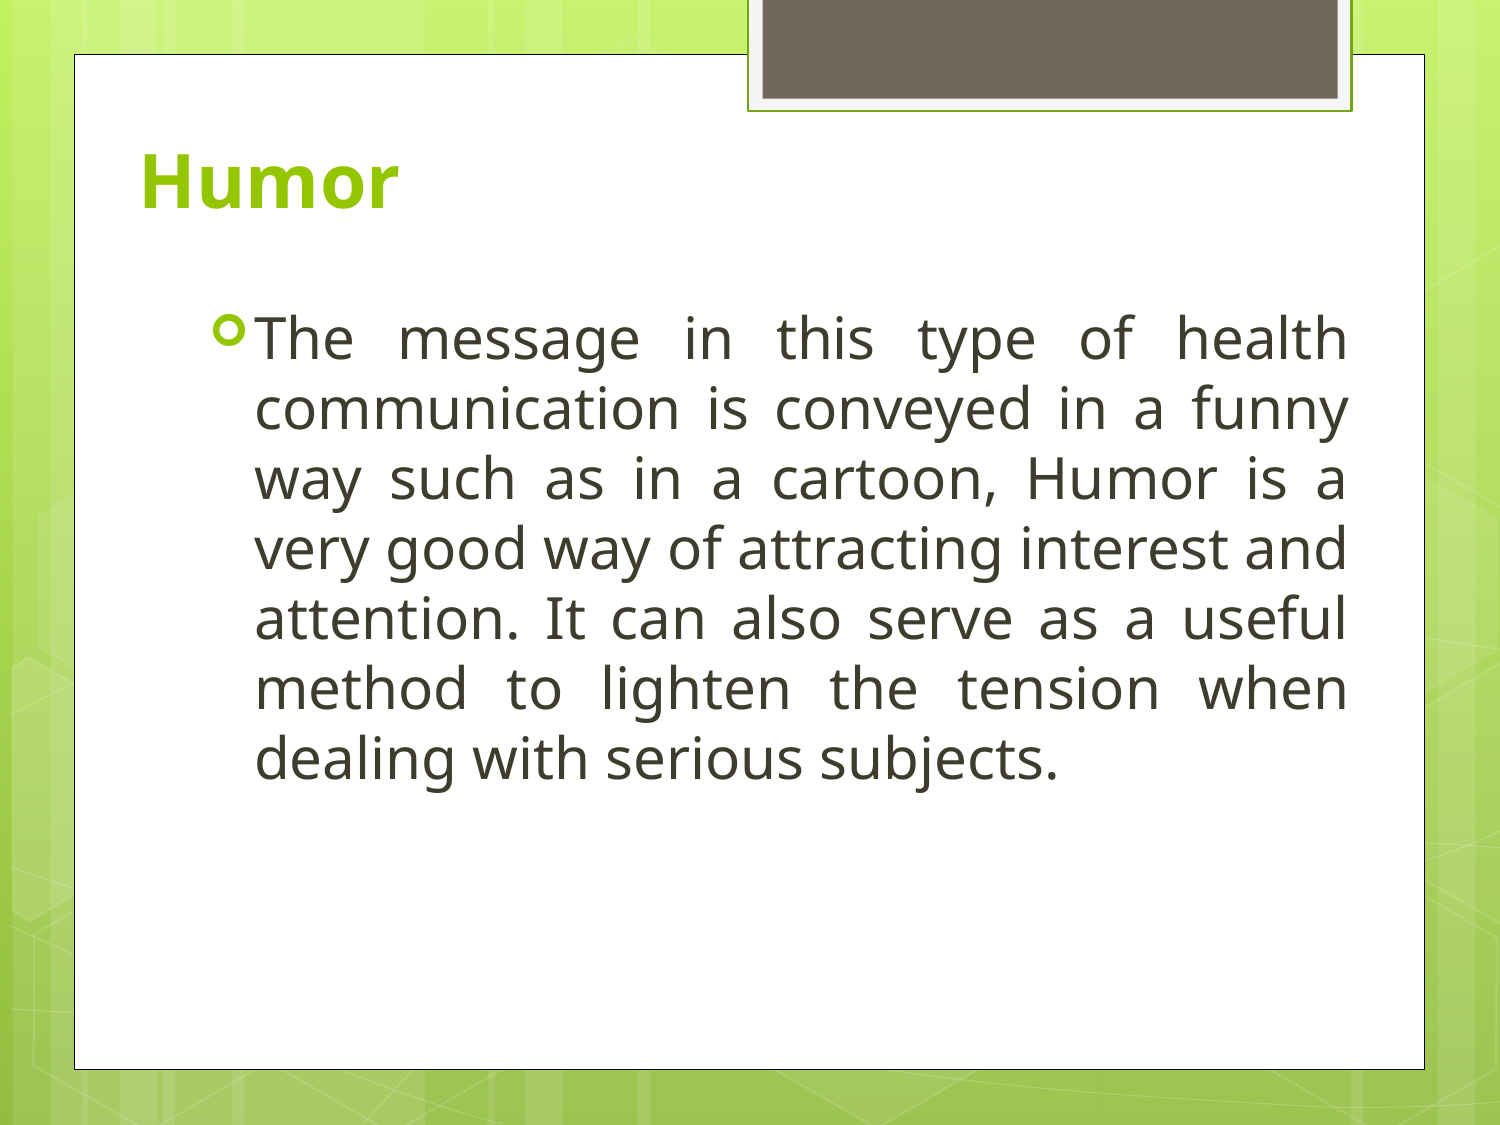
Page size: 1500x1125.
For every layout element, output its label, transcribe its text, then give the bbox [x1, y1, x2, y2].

list The message in this type of health communication is conveyed in a funny way such as in a cartoon, Humor is a very good way of attracting interest and attention. It can also serve as a useful method to lighten the tension when dealing with serious subjects. [183, 293, 1365, 1121]
title Humor [123, 125, 1277, 313]
